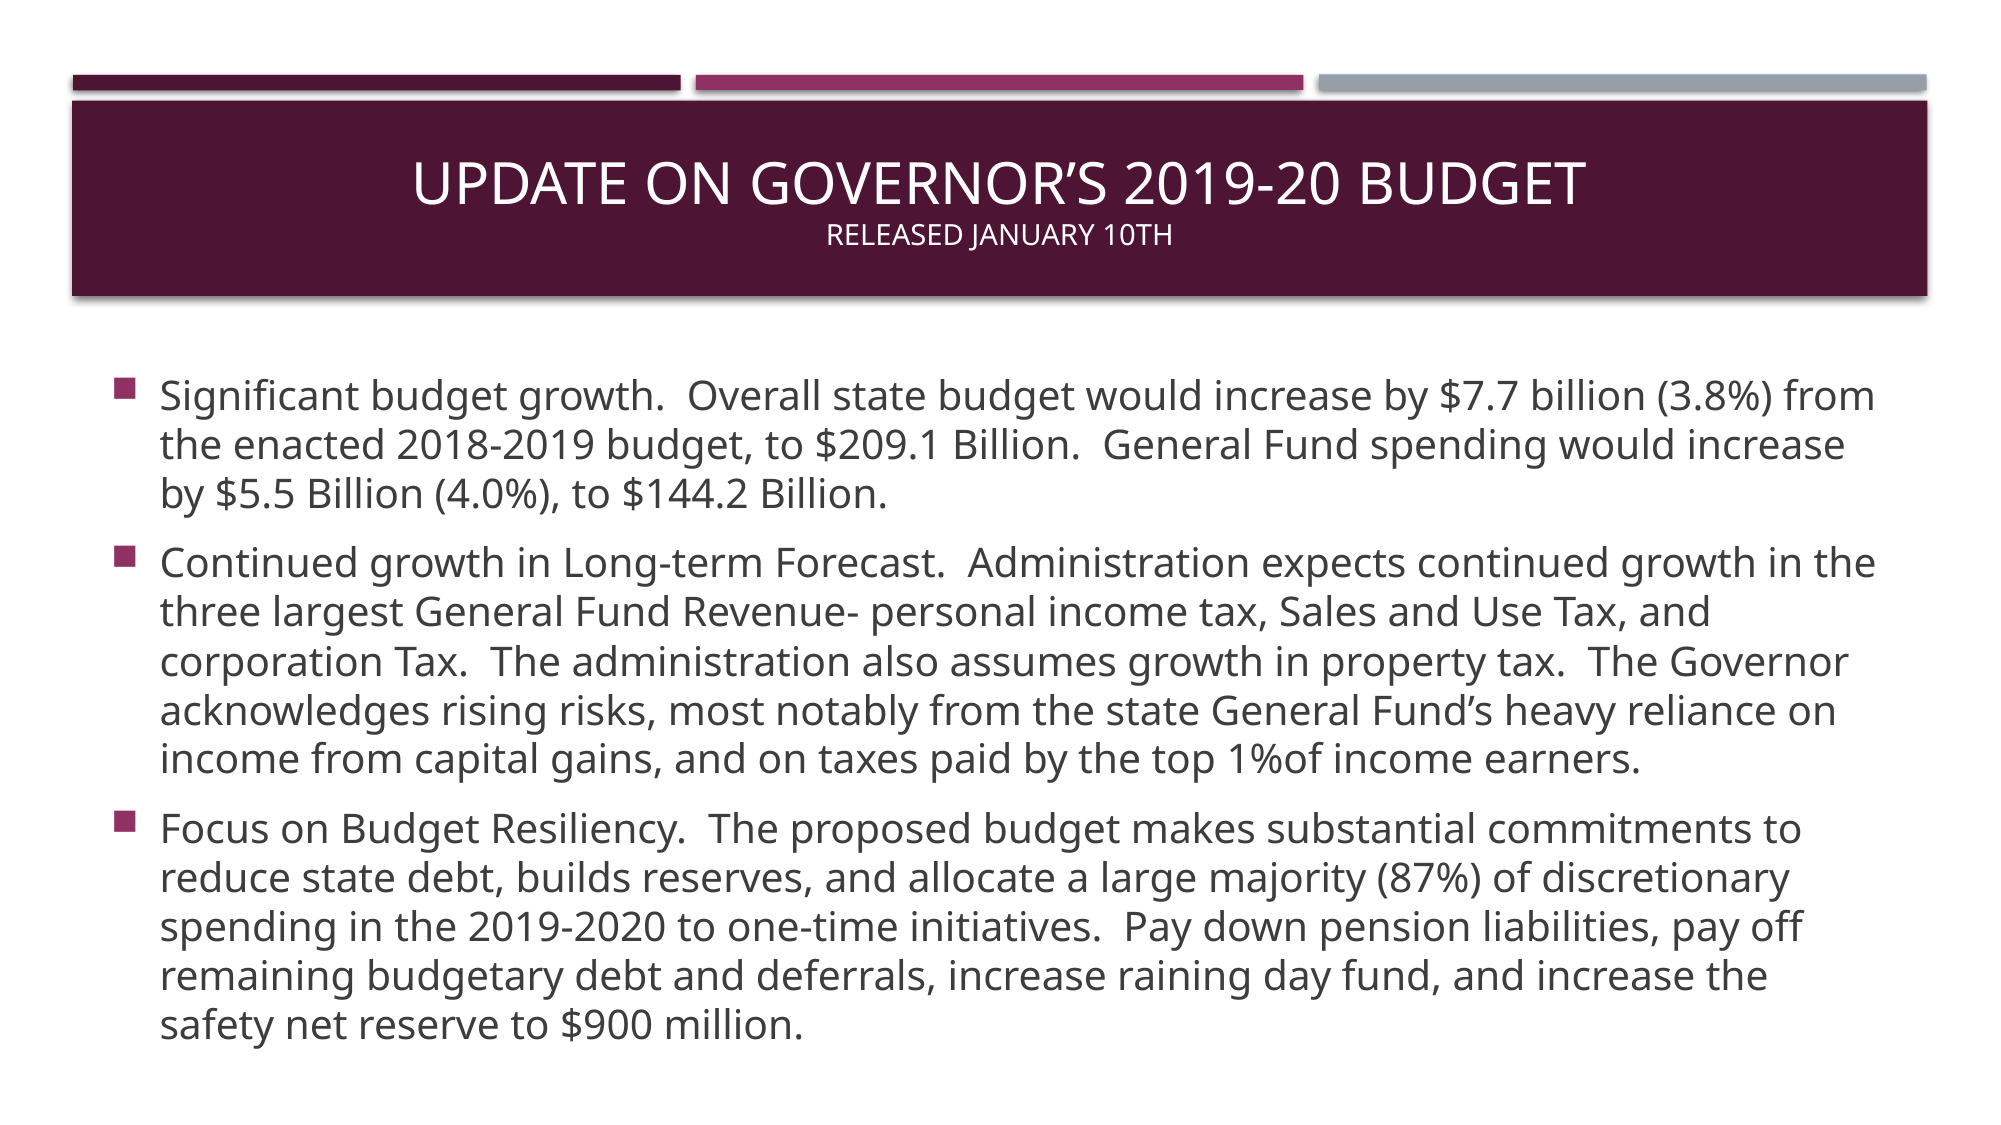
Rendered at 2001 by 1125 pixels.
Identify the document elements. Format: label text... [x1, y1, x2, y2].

title Update on Governor’s 2019-20 Budget Released January 10th [95, 115, 1905, 282]
list Significant budget growth. Overall state budget would increase by $7.7 billion (3.8%) from the enacted 2018-2019 budget, to $209.1 Billion. General Fund spending would increase by $5.5 Billion (4.0%), to $144.2 Billion. Continued growth in Long-term Forecast. Administration expects continued growth in the three largest General Fund Revenue- personal income tax, Sales and Use Tax, and corporation Tax. The administration also assumes growth in property tax. The Governor acknowledges rising risks, most notably from the state General Fund’s heavy reliance on income from capital gains, and on taxes paid by the top 1%of income earners. Focus on Budget Resiliency. The proposed budget makes substantial commitments to reduce state debt, builds reserves, and allocate a large majority (87%) of discretionary spending in the 2019-2020 to one-time initiatives. Pay down pension liabilities, pay off remaining budgetary debt and deferrals, increase raining day fund, and increase the safety net reserve to $900 million. [95, 357, 1905, 1060]
